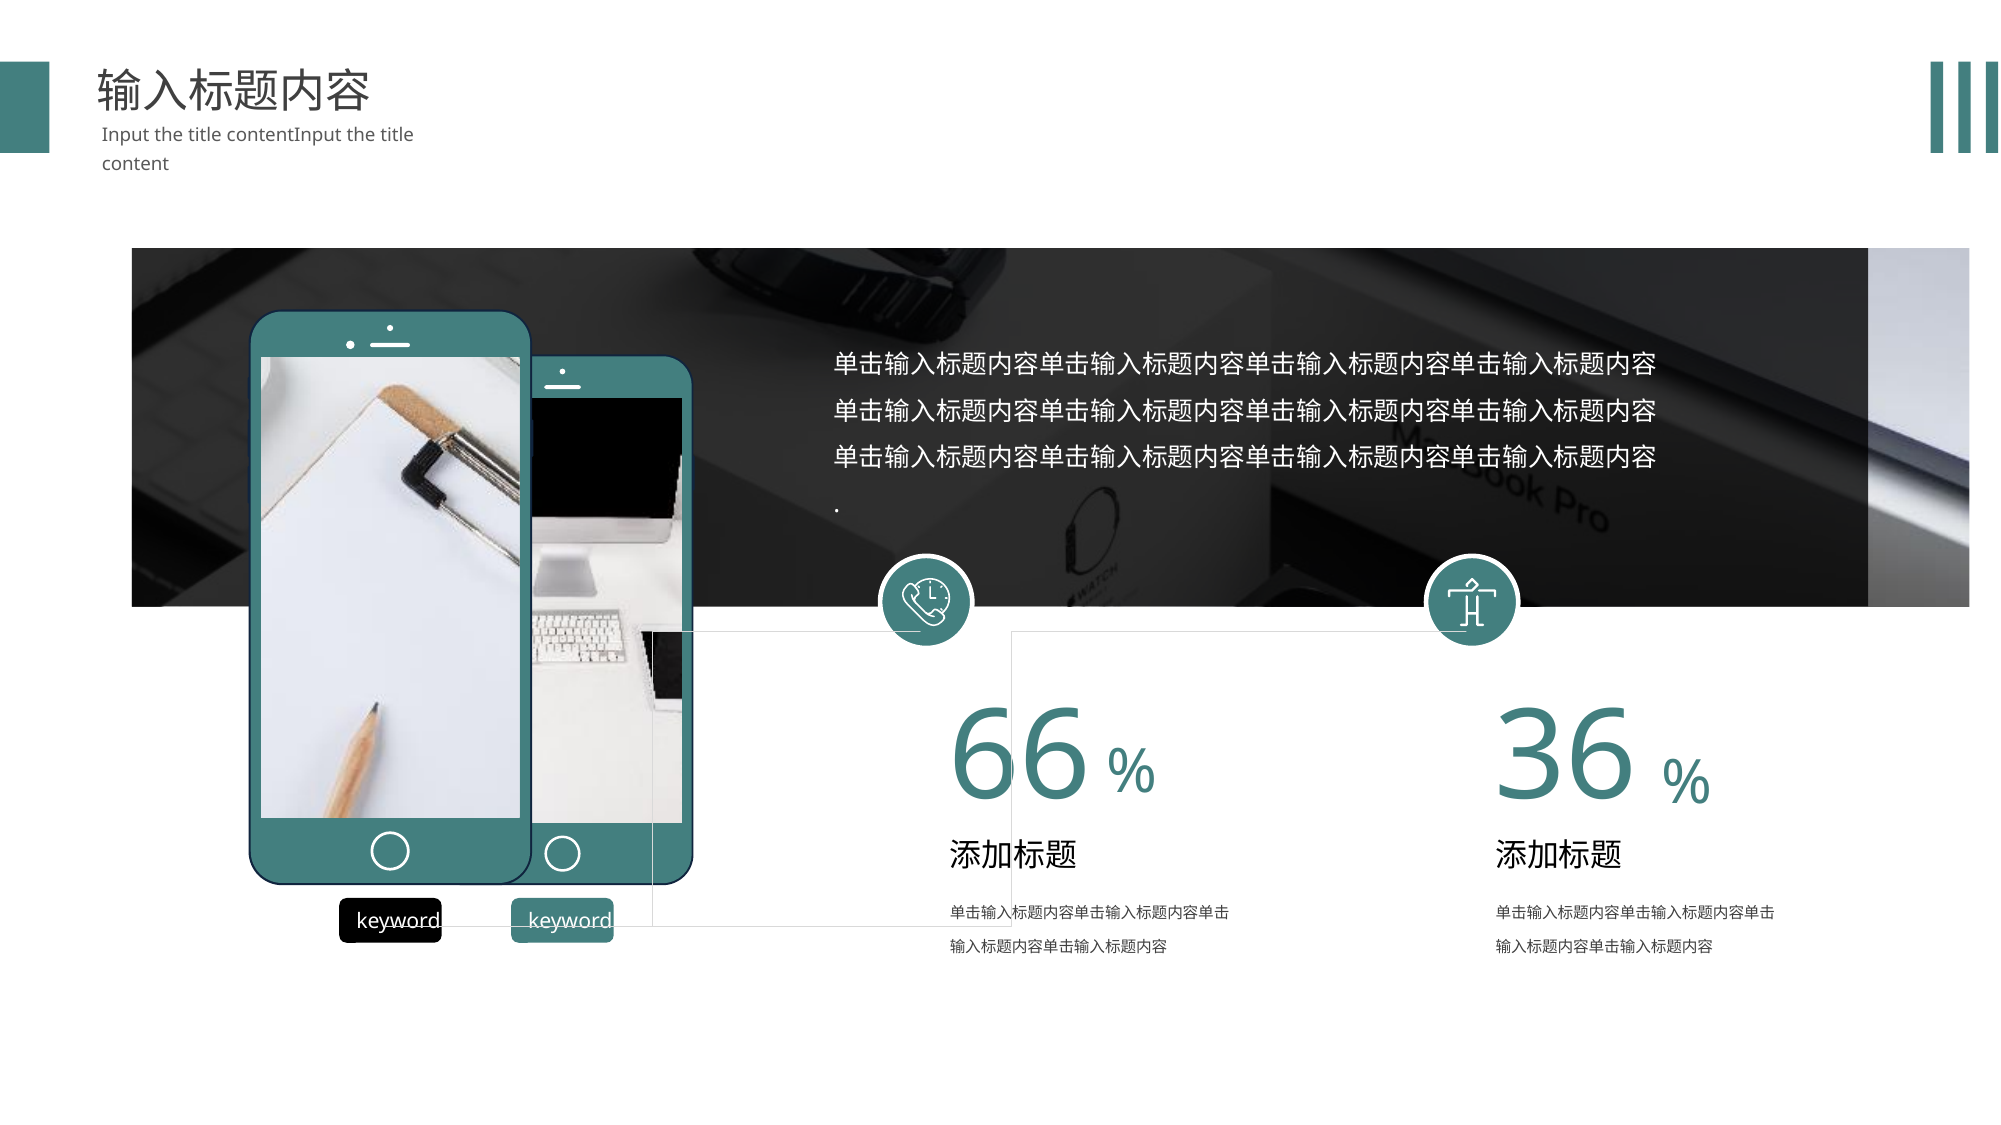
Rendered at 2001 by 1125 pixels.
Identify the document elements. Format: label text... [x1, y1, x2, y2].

text_box [131, 247, 1869, 607]
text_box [863, 323, 1159, 1125]
text_box [1869, 247, 1970, 607]
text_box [1480, 671, 1796, 964]
text_box 单击输入标题内容单击输入标题内容单击输入标题内容单击输入标题内容 单击输入标题内容单击输入标题内容单击输入标题内容单击输入标题内容 单击输入标题内容单击输入标题内容单击输入标题内容单击输入标题内容 . [1159, 324, 1901, 526]
text_box 单击输入标题内容单击输入标题内容单击输入标题内容单击输入标题内容 单击输入标题内容单击输入标题内容单击输入标题内容单击输入标题内容 单击输入标题内容单击输入标题内容单击输入标题内容单击输入标题内容 . [818, 324, 863, 526]
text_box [0, 37, 1999, 153]
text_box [1159, 671, 1250, 964]
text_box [505, 510, 800, 1047]
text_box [1426, 555, 1519, 649]
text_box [247, 309, 695, 943]
